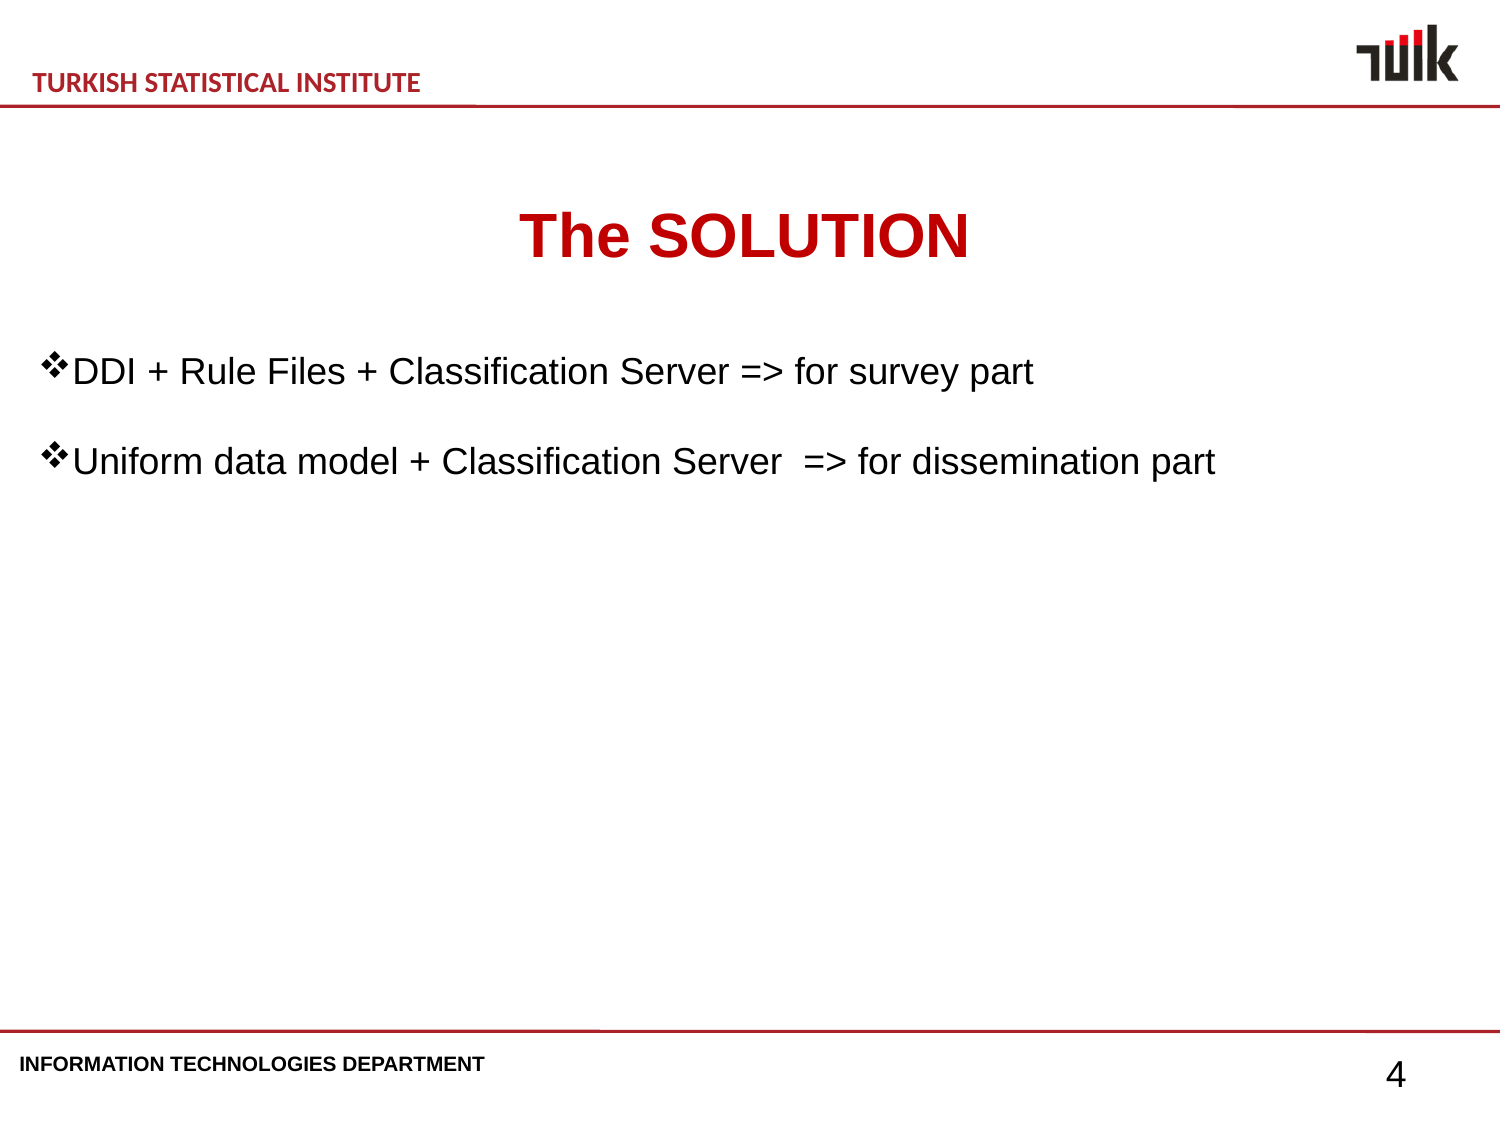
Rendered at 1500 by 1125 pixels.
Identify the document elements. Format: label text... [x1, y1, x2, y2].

picture [1352, 19, 1464, 85]
text_box The SOLUTION [71, 187, 1420, 278]
text_box DDI + Rule Files + Classification Server => for survey part Uniform data model + Classification Server => for dissemination part [23, 339, 1407, 490]
